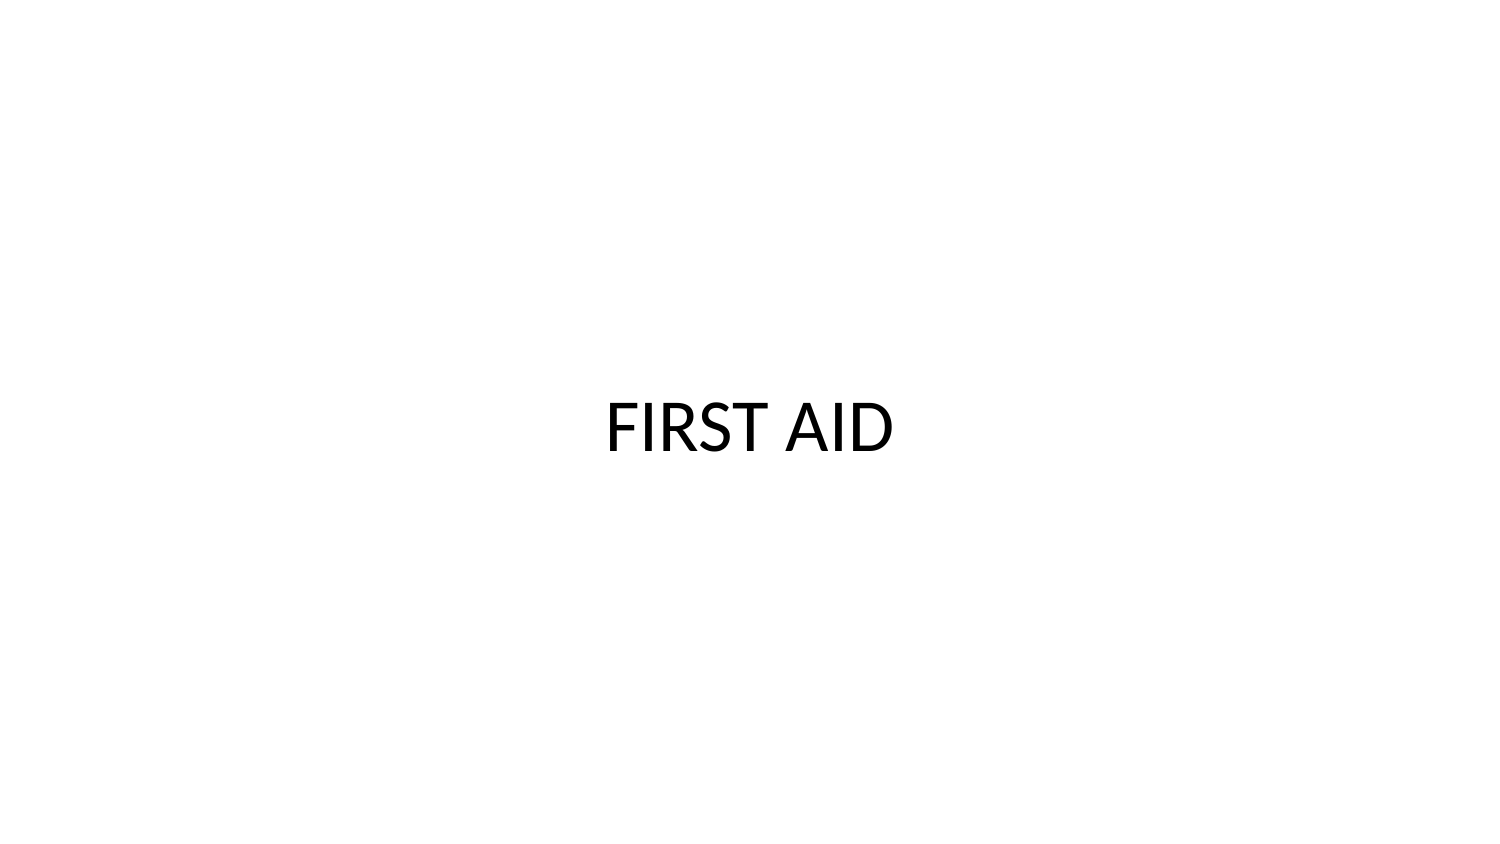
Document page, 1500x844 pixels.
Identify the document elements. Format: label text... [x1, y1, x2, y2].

title FIRST AID [51, 352, 1449, 491]
